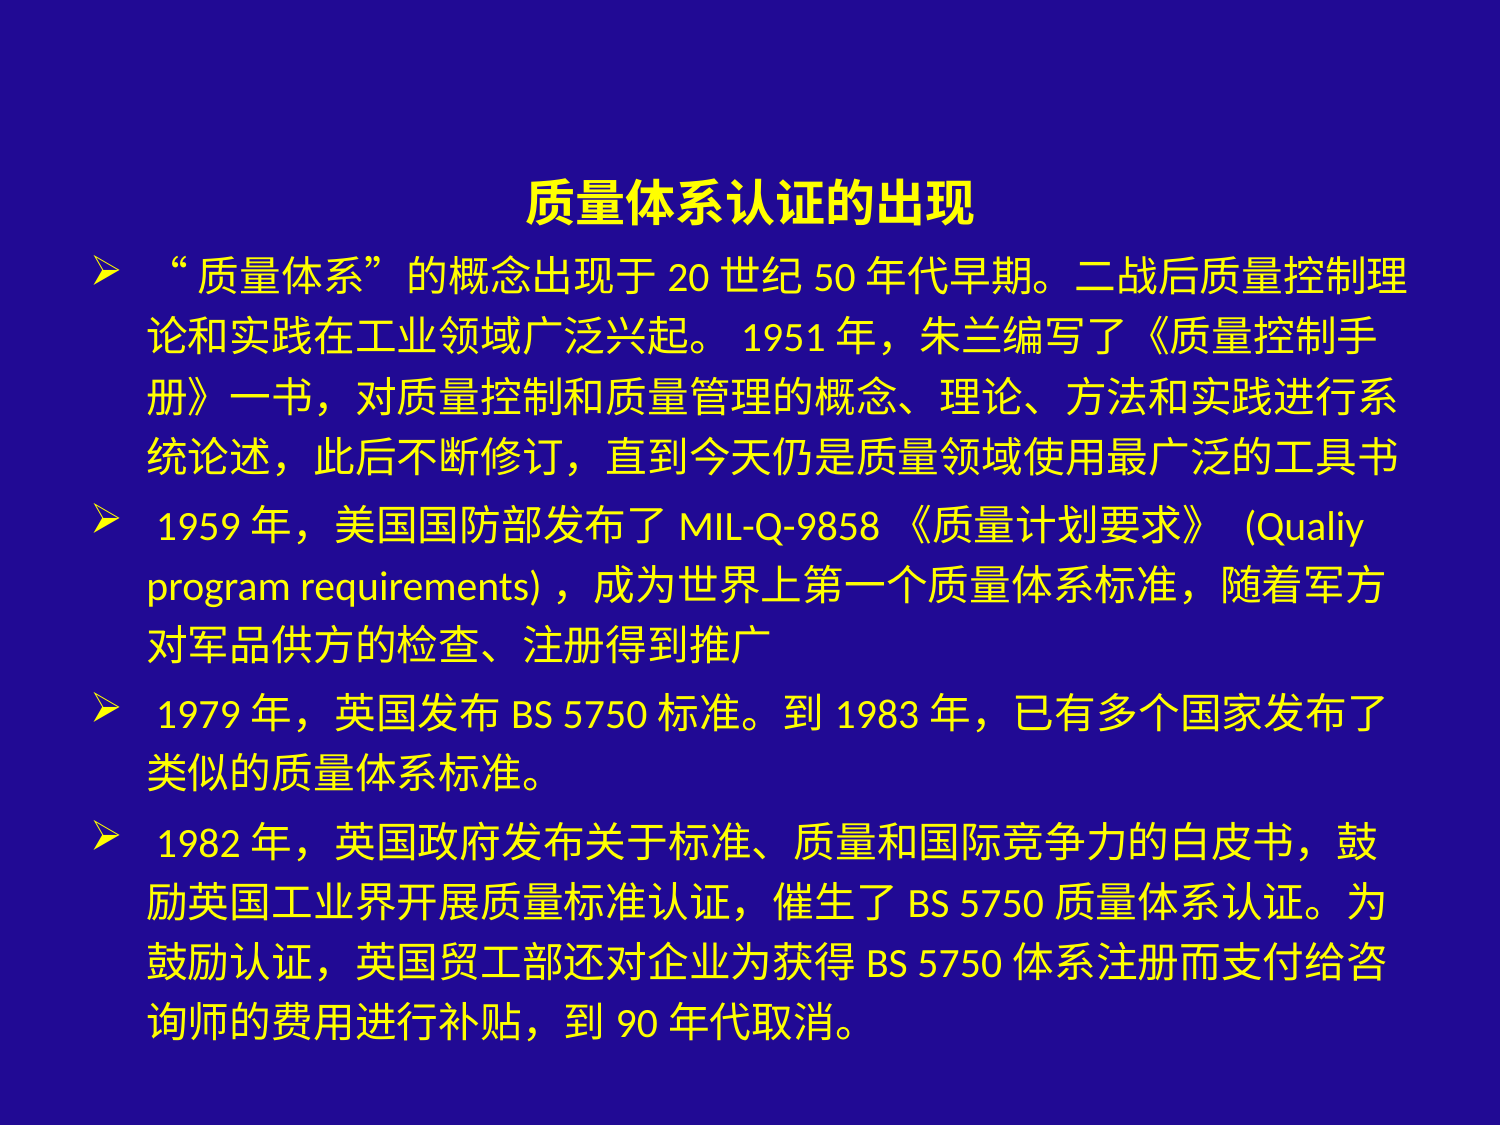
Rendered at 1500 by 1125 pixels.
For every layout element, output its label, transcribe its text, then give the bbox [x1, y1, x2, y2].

list 质量体系认证的出现 “质量体系”的概念出现于20世纪50年代早期。二战后质量控制理论和实践在工业领域广泛兴起。1951年，朱兰编写了《质量控制手册》一书，对质量控制和质量管理的概念、理论、方法和实践进行系统论述，此后不断修订，直到今天仍是质量领域使用最广泛的工具书 1959年，美国国防部发布了MIL-Q-9858《质量计划要求》 (Qualiy program requirements)，成为世界上第一个质量体系标准，随着军方对军品供方的检查、注册得到推广 1979年，英国发布BS 5750标准。到1983年，已有多个国家发布了类似的质量体系标准。 1982年，英国政府发布关于标准、质量和国际竞争力的白皮书，鼓励英国工业界开展质量标准认证，催生了BS 5750质量体系认证。为鼓励认证，英国贸工部还对企业为获得BS 5750体系注册而支付给咨询师的费用进行补贴，到90年代取消。 [74, 152, 1426, 1125]
